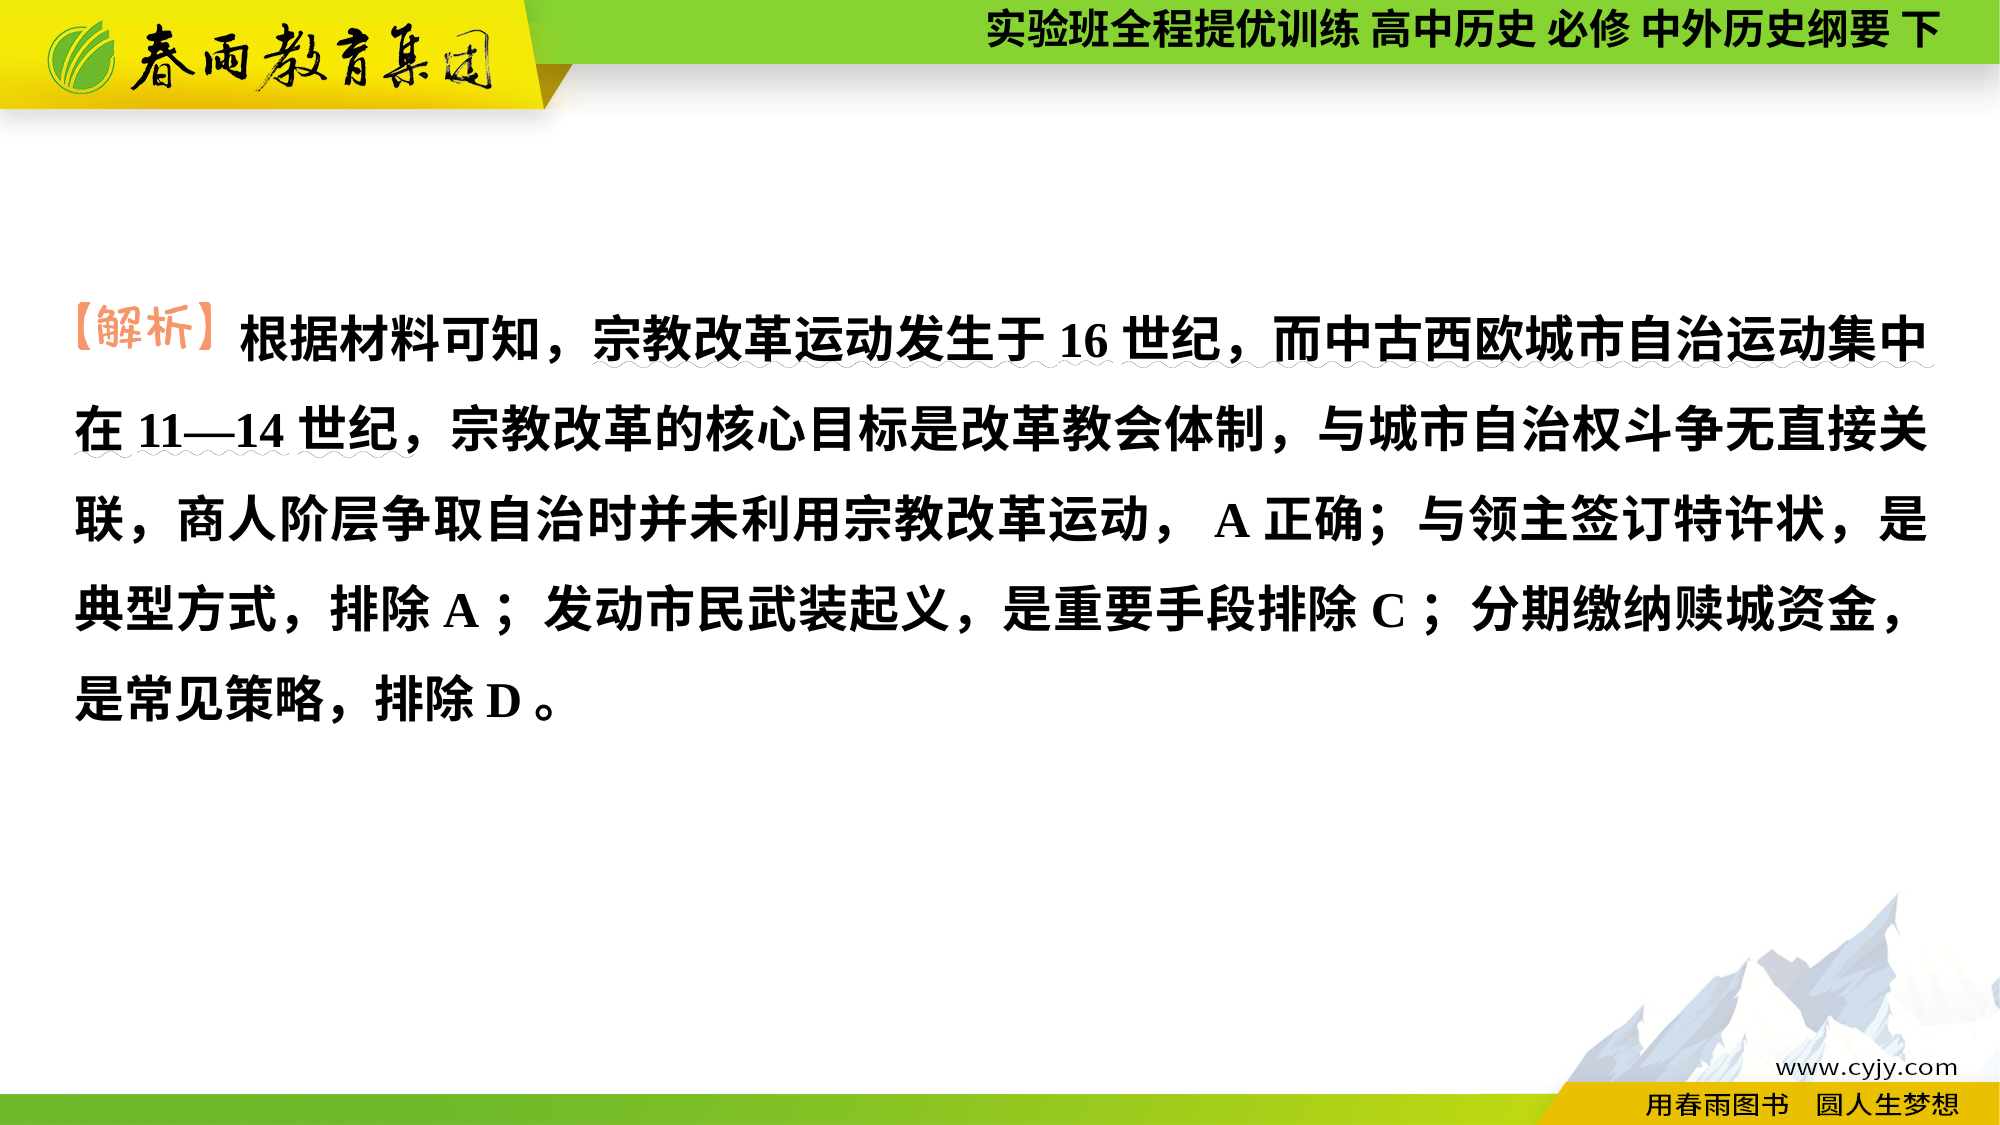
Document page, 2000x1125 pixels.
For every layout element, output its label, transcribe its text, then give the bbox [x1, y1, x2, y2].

picture [0, 0, 2000, 1125]
list 根据材料可知，宗教改革运动发生于16世纪，而中古西欧城市自治运动集中在11—14世纪，宗教改革的核心目标是改革教会体制，与城市自治权斗争无直接关联，商人阶层争取自治时并未利用宗教改革运动，A正确；与领主签订特许状，是典型方式，排除A；发动市民武装起义，是重要手段排除C；分期缴纳赎城资金，是常见策略，排除D。 [59, 269, 1944, 728]
